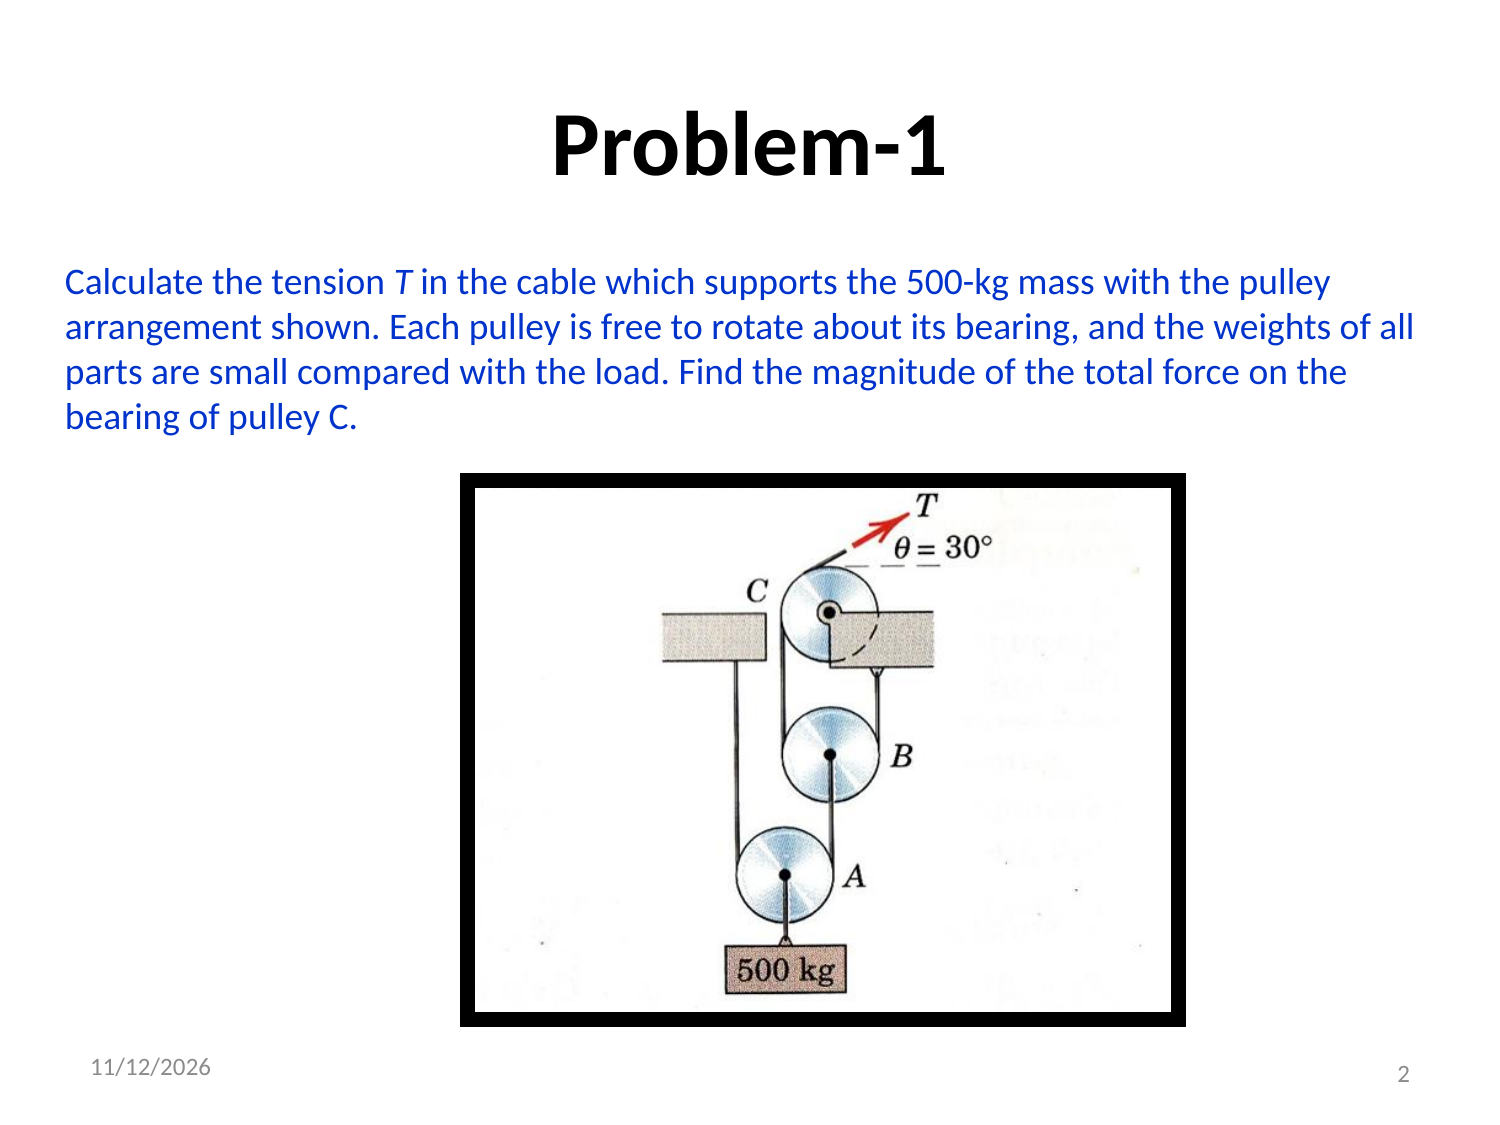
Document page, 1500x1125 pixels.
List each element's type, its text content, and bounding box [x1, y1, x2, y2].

title Problem-1 [75, 45, 1425, 233]
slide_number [75, 1042, 425, 1103]
slide_number 2 [1074, 1042, 1425, 1103]
picture [474, 487, 1172, 1013]
text_box Calculate the tension T in the cable which supports the 500-kg mass with the pulley arrangement shown. Each pulley is free to rotate about its bearing, and the weights of all parts are small compared with the load. Find the magnitude of the total force on the bearing of pulley C. [49, 249, 1463, 445]
